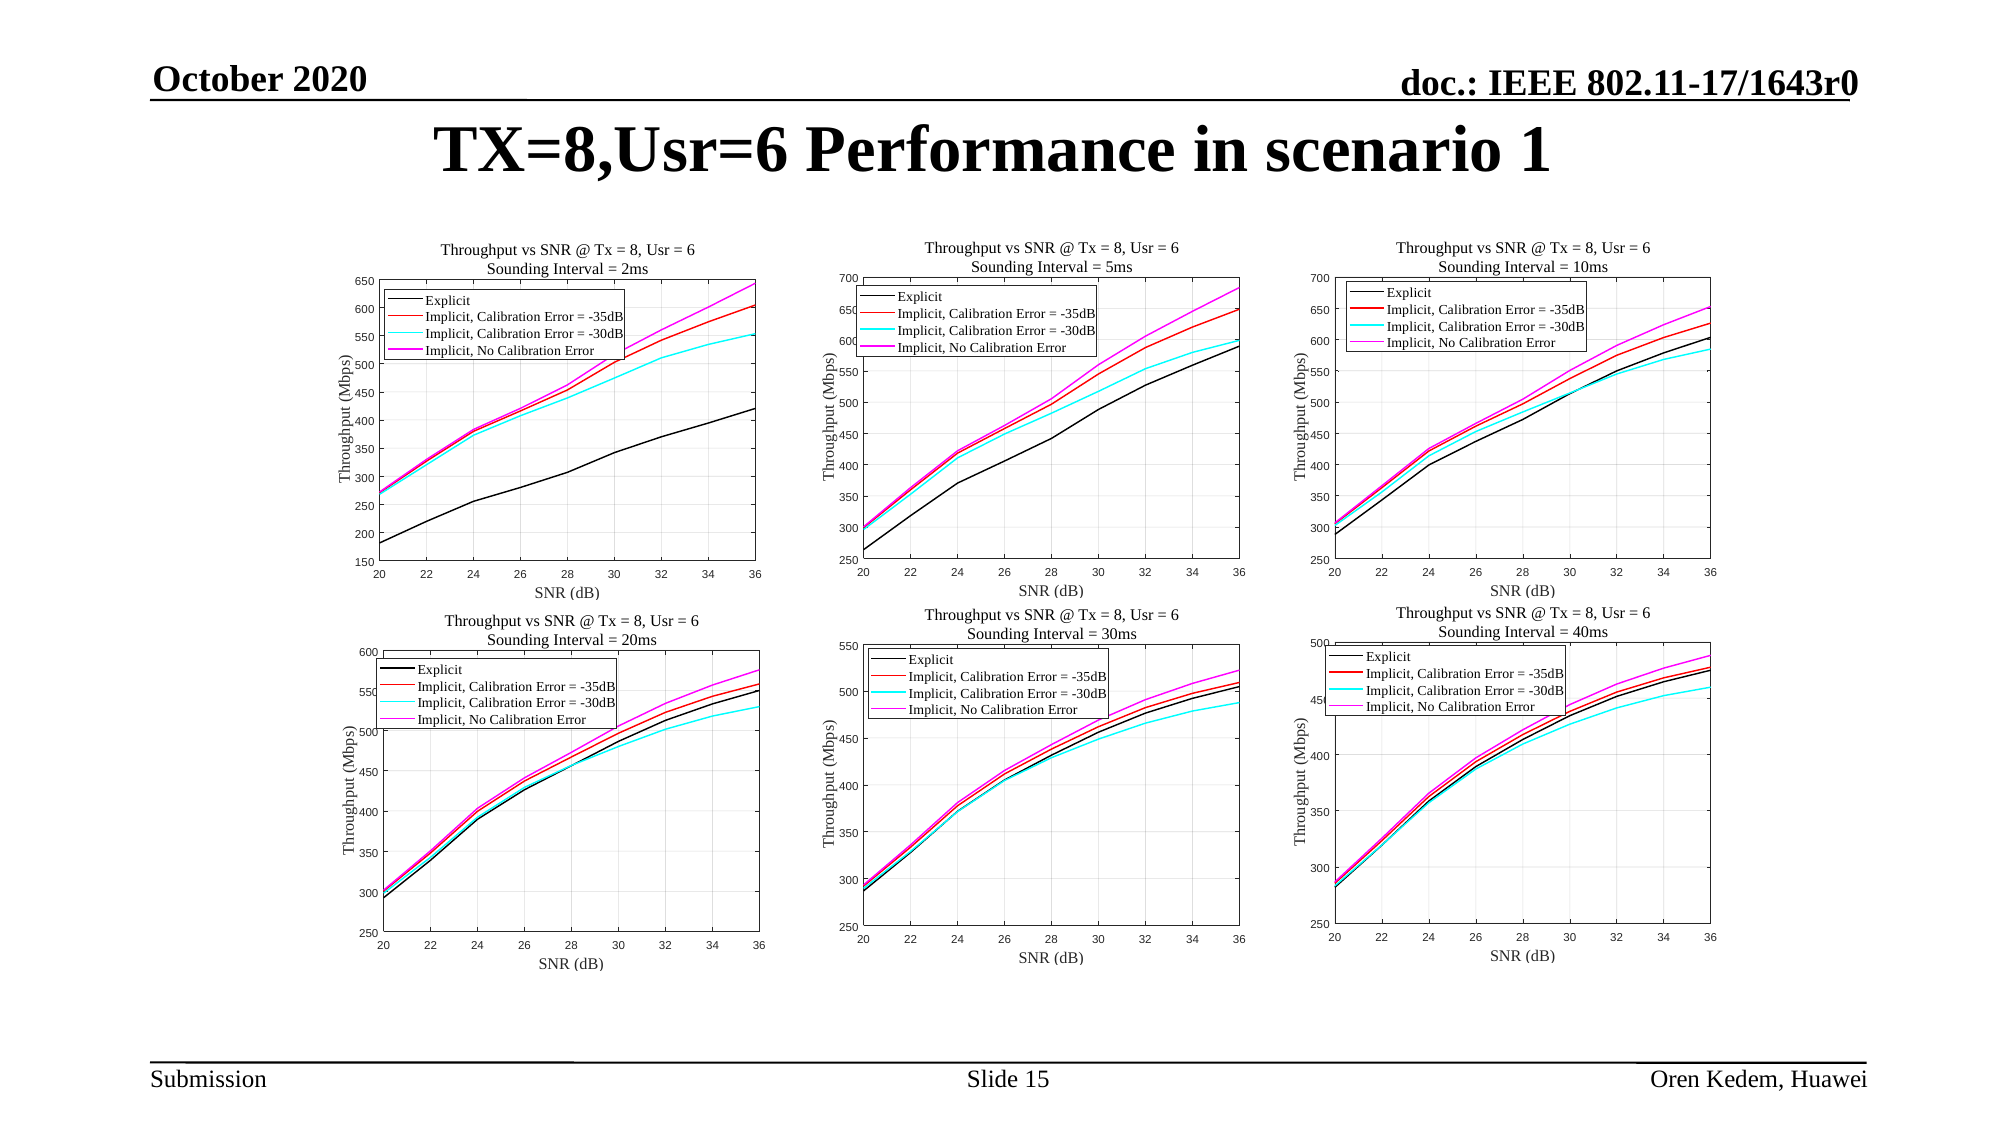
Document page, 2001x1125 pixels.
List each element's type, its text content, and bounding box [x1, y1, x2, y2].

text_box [316, 234, 1757, 971]
slide_number Slide 15 [950, 1061, 1067, 1123]
footer Oren Kedem, Huawei [1171, 1061, 1869, 1093]
title TX=8,Usr=6 Performance in scenario 1 [152, 90, 1853, 199]
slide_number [152, 54, 563, 100]
